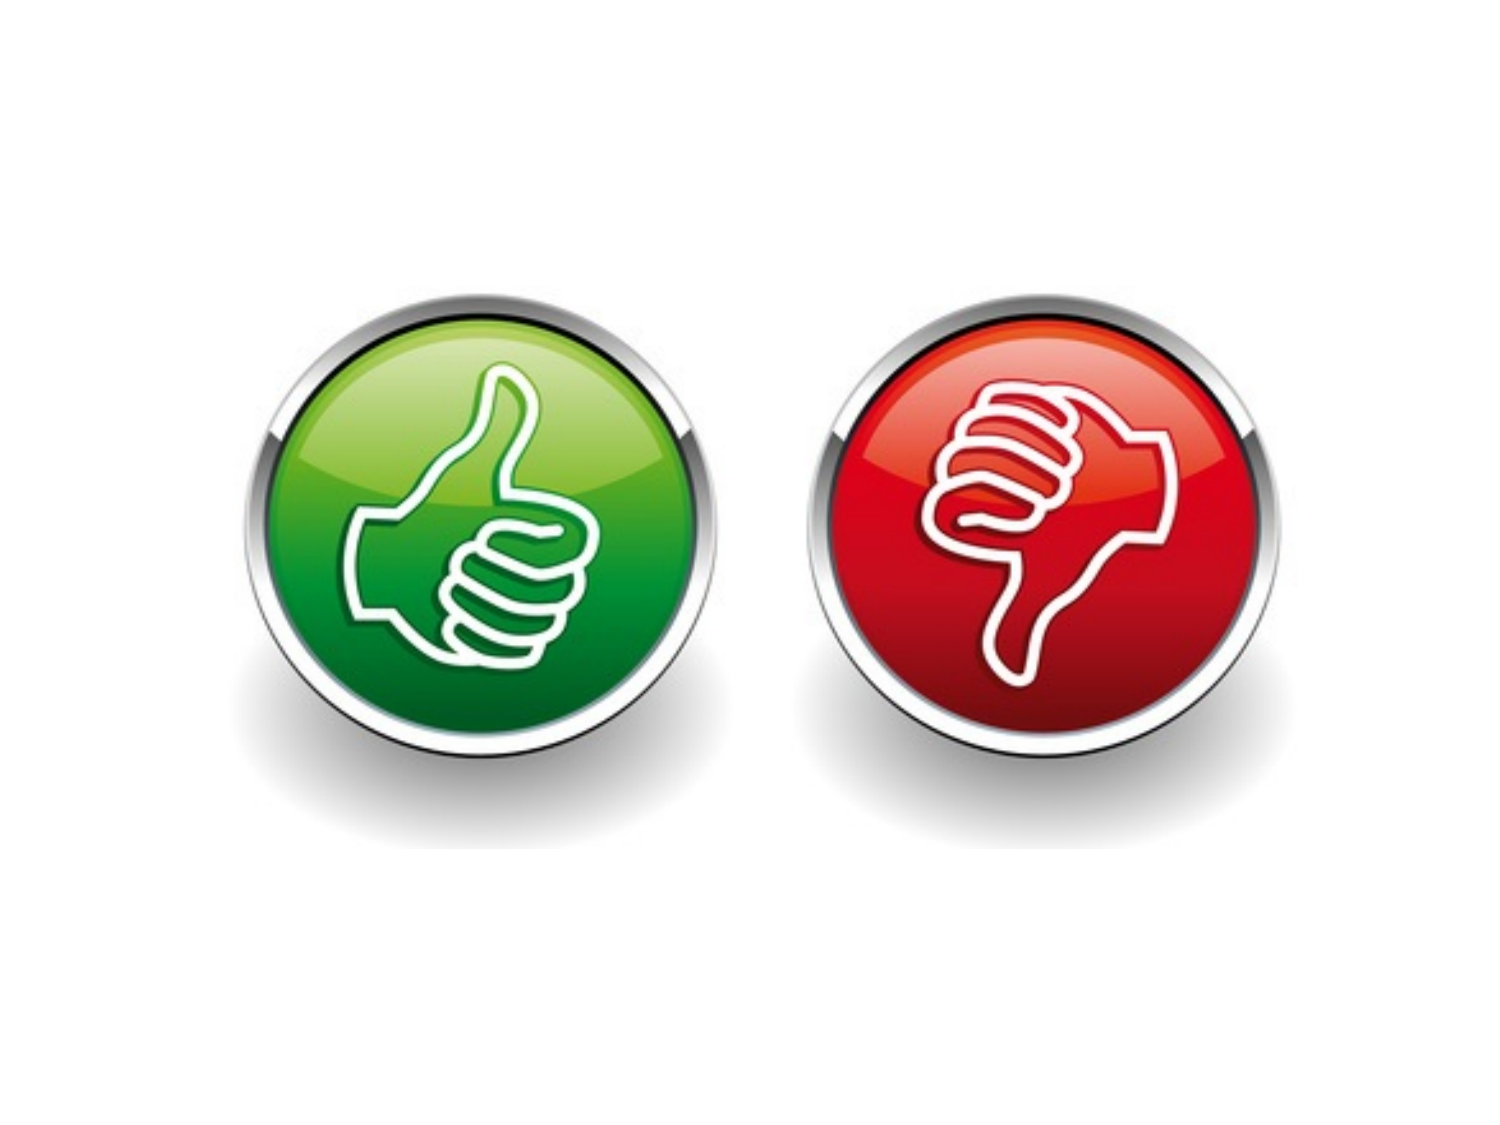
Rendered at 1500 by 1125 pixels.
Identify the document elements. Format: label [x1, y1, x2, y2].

picture [194, 266, 1339, 850]
